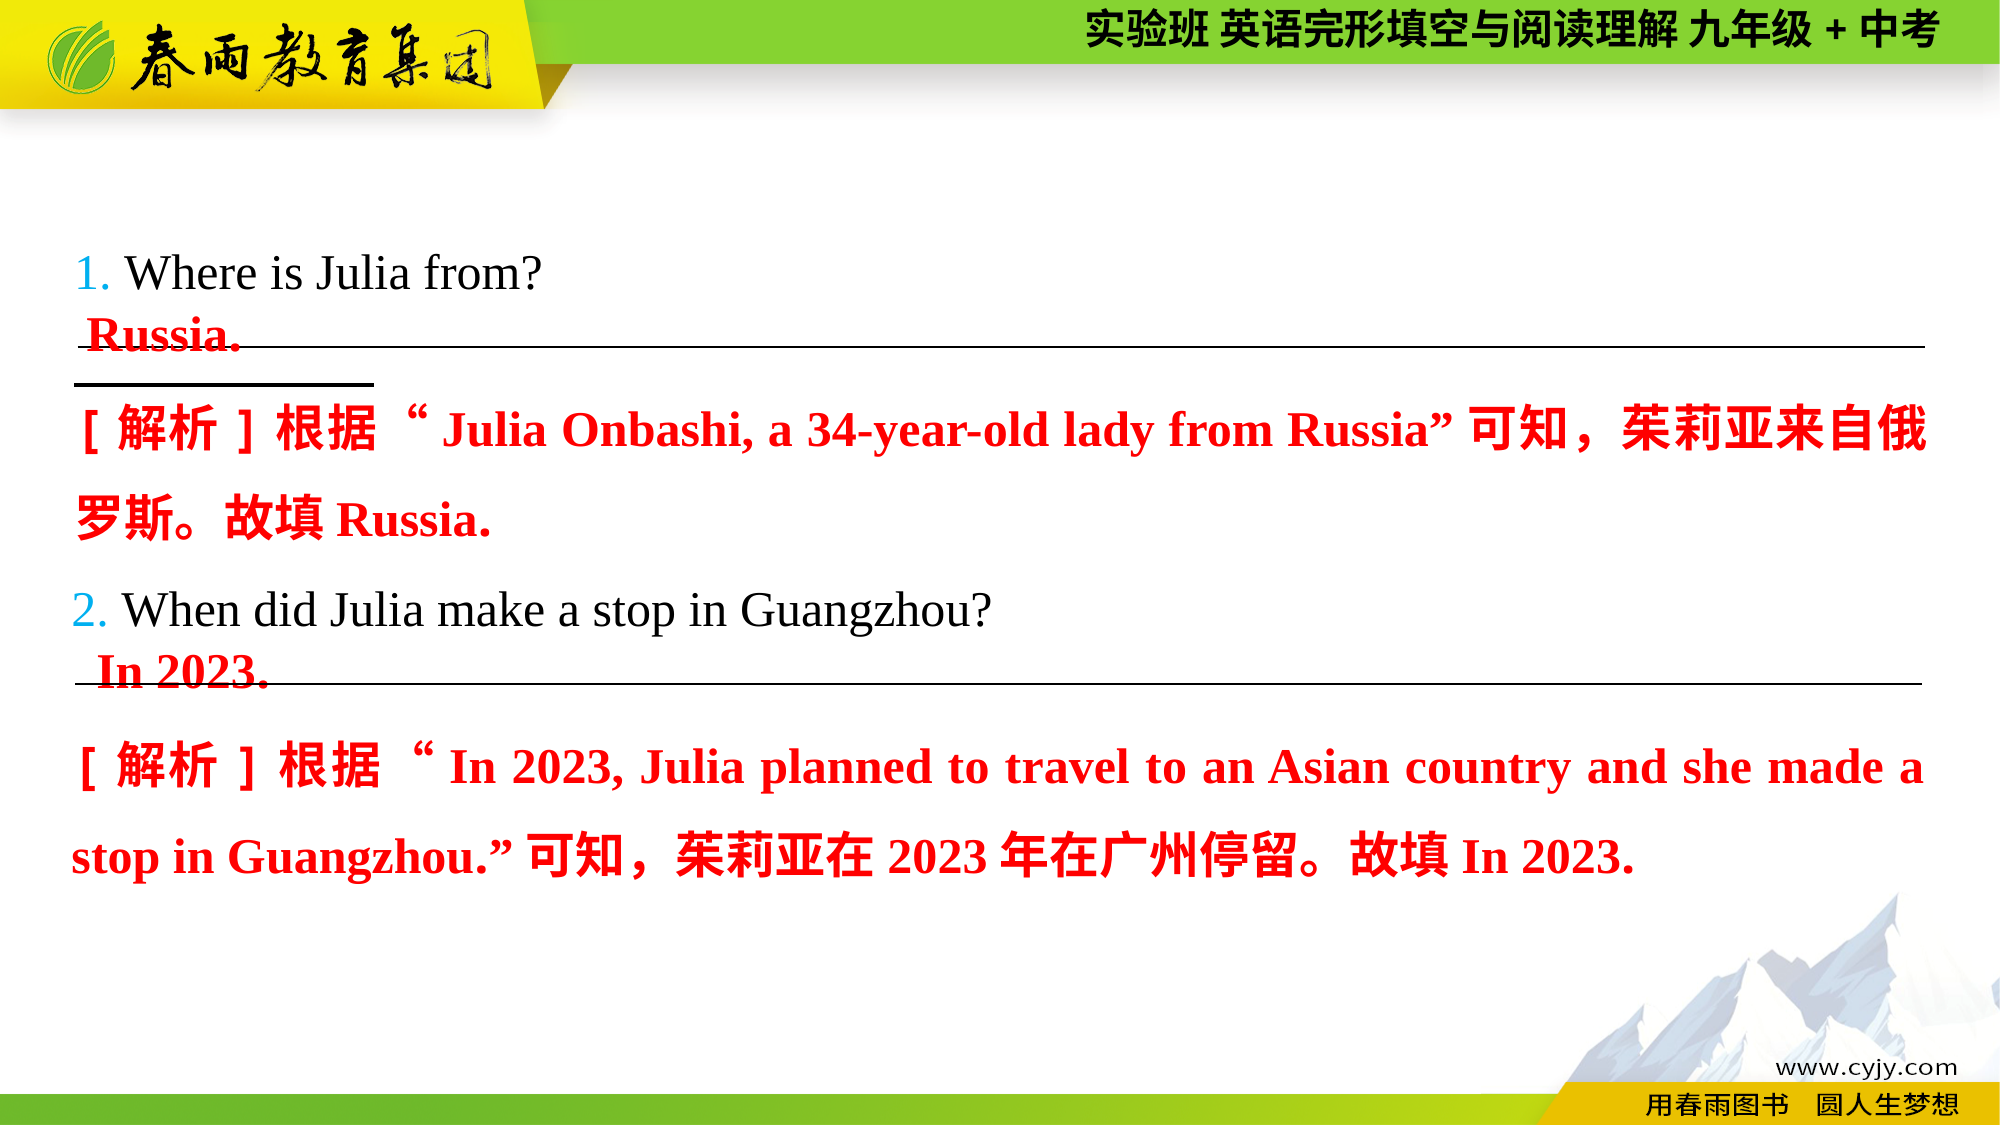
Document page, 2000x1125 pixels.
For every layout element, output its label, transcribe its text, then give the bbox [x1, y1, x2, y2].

picture [0, 0, 2000, 1125]
text_box 2. When did Julia make a stop in Guangzhou? [56, 539, 1941, 645]
text_box Russia. [71, 264, 1956, 370]
text_box In 2023. [68, 601, 1953, 707]
list 1. Where is Julia from? [59, 202, 1944, 358]
text_box [解析]根据“In 2023, Julia planned to travel to an Asian country and she made a stop in Guangzhou.”可知，茱莉亚在2023年在广州停留。故填In 2023. [56, 695, 1941, 891]
text_box [解析]根据“Julia Onbashi, a 34-year-old lady from Russia”可知，茱莉亚来自俄罗斯。故填Russia. [59, 358, 1944, 554]
